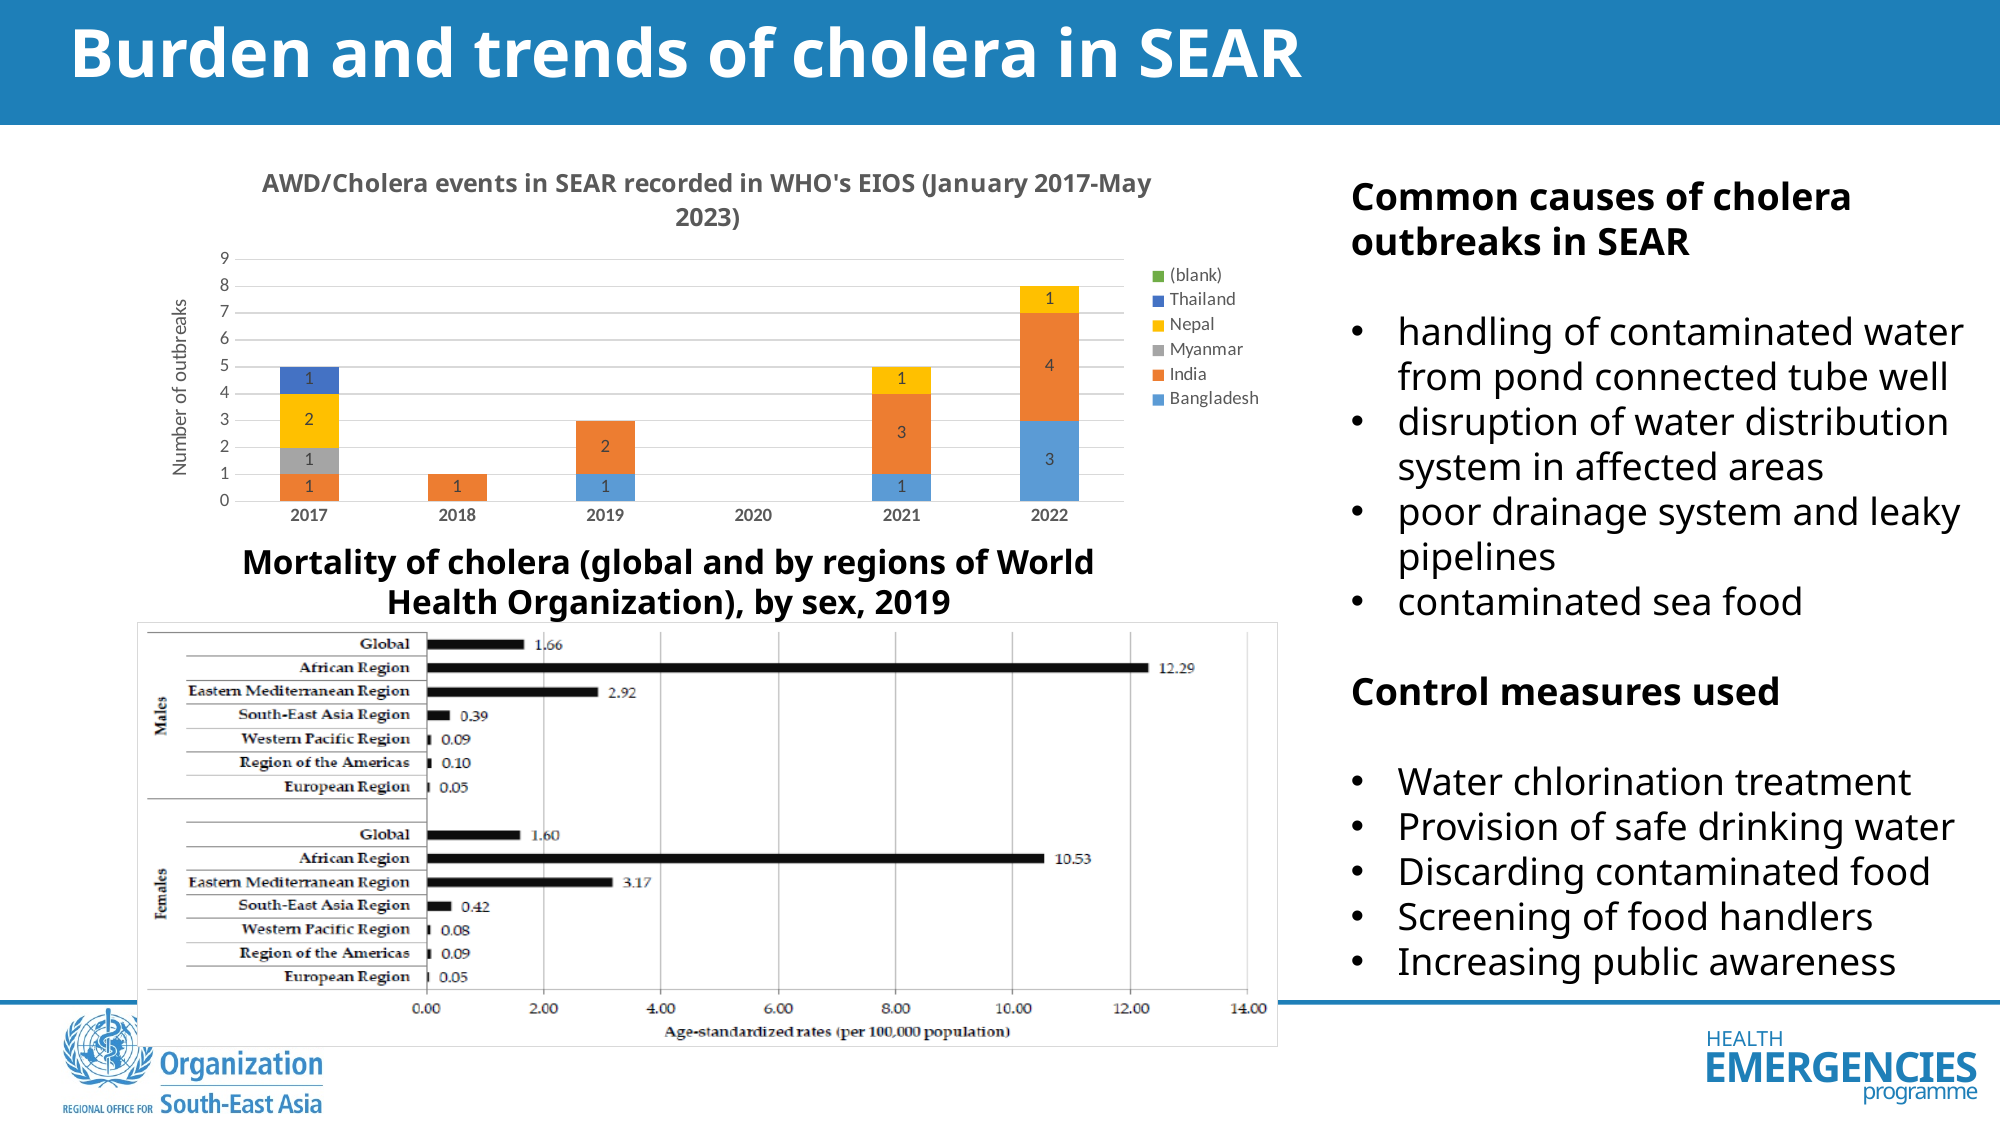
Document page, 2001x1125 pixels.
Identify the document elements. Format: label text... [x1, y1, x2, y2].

title Burden and trends of cholera in SEAR [55, 0, 2000, 114]
text_box Mortality of cholera (global and by regions of World Health Organization), by sex, 2019 [169, 534, 1169, 622]
chart [137, 142, 1278, 534]
picture [61, 622, 1278, 1114]
text_box Common causes of cholera outbreaks in SEAR handling of contaminated water from pond connected tube well disruption of water distribution system in affected areas poor drainage system and leaky pipelines contaminated sea food Control measures used Water chlorination treatment Provision of safe drinking water Discarding contaminated food Screening of food handlers Increasing public awareness [1336, 165, 2000, 991]
